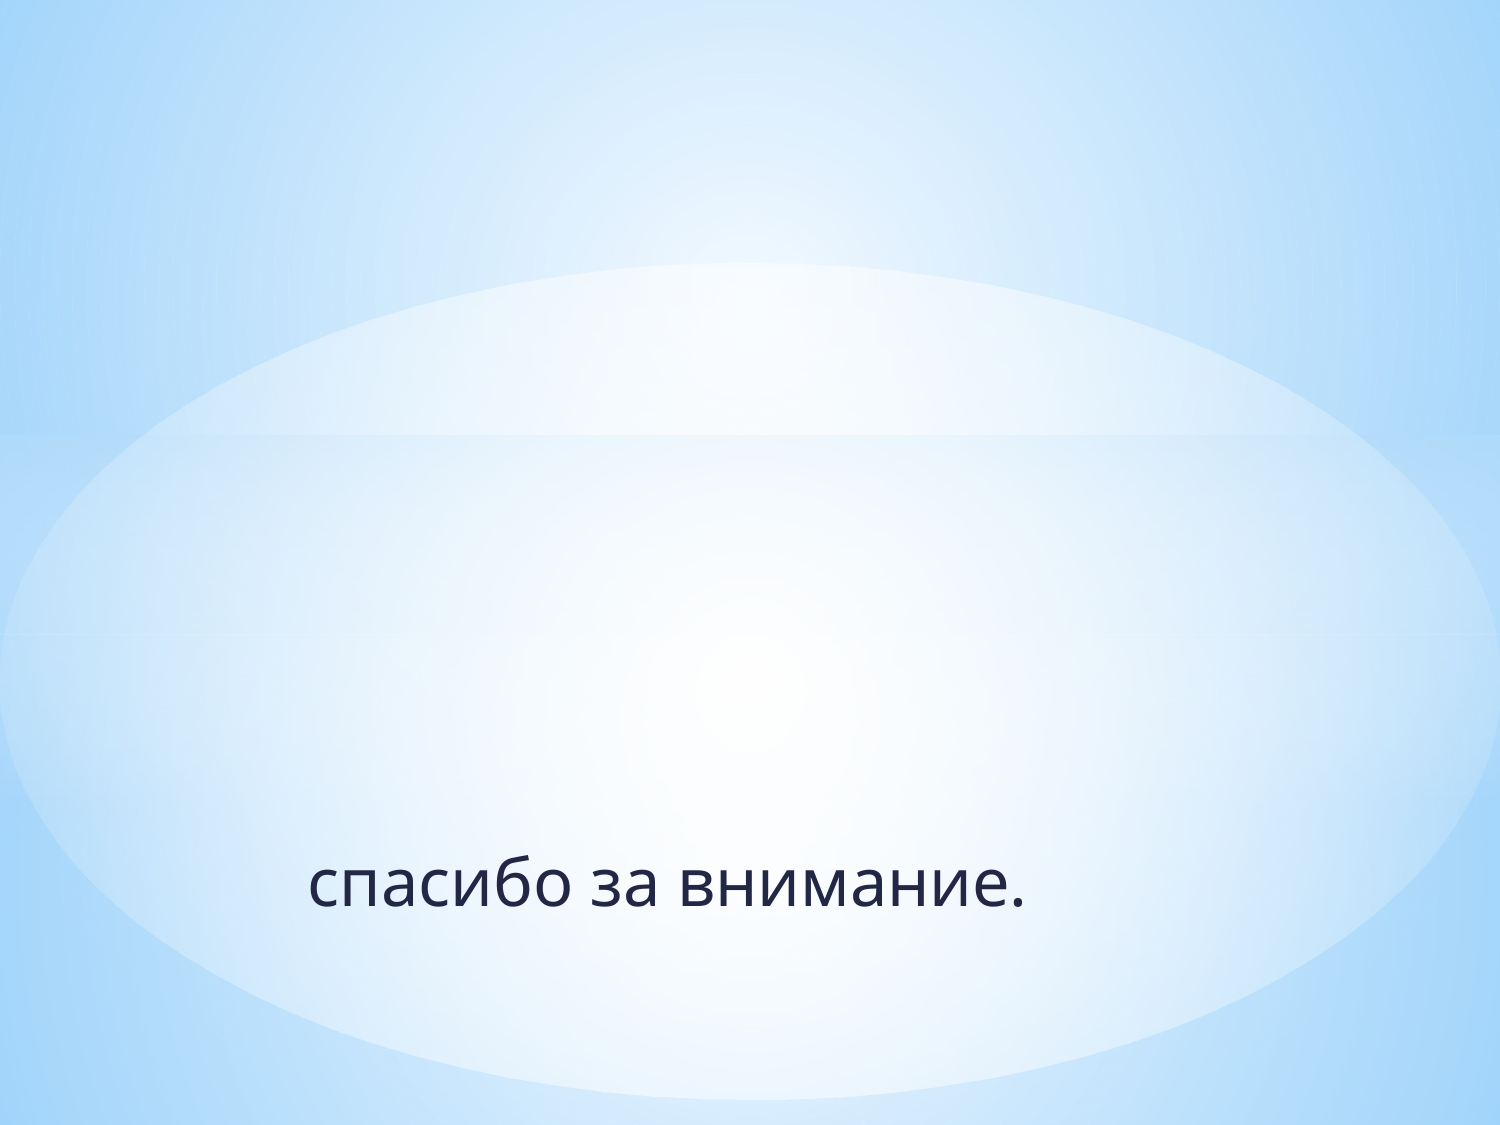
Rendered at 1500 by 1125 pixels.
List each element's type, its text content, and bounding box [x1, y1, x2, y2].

subtitle спасибо за внимание. [292, 832, 1218, 977]
title [199, 152, 1377, 447]
